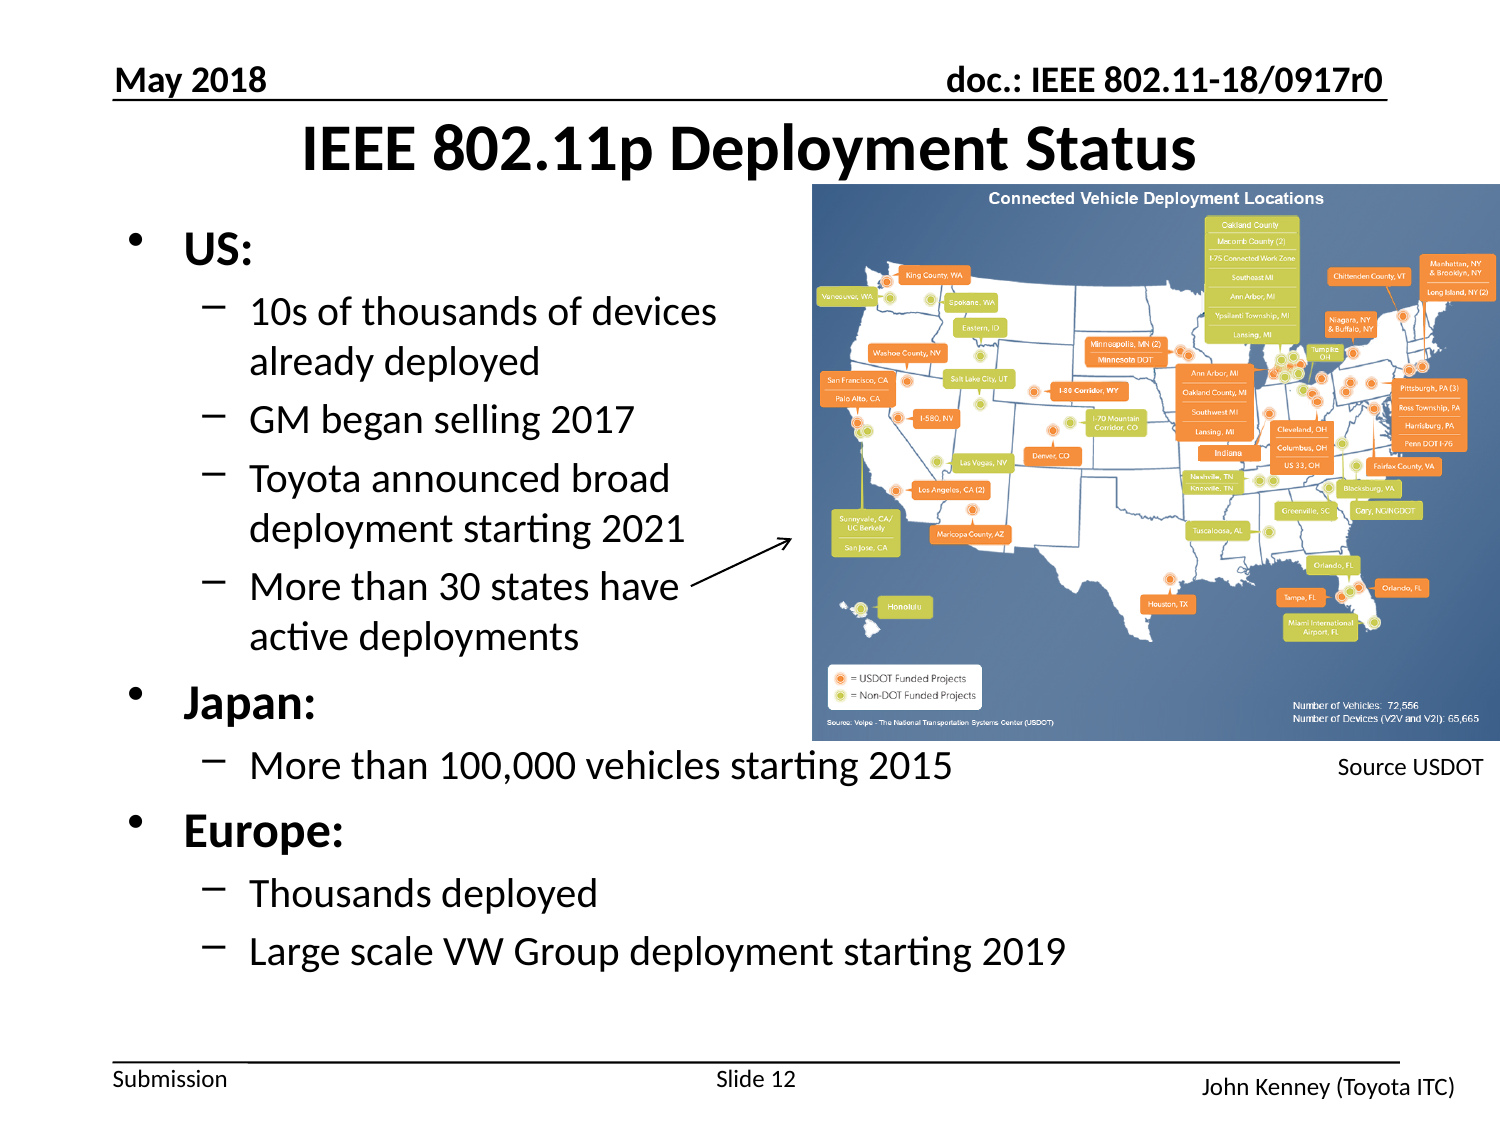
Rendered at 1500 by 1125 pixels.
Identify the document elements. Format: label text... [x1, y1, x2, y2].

text_box Source USDOT [1323, 749, 1500, 788]
picture [811, 184, 1500, 741]
list US: 10s of thousands of devices already deployed GM began selling 2017 Toyota announced broad deployment starting 2021 More than 30 states have active deployments Japan: More than 100,000 vehicles starting 2015 Europe: Thousands deployed Large scale VW Group deployment starting 2019 [112, 208, 1388, 884]
slide_number Slide 12 [713, 1061, 799, 1093]
footer John Kenney (Toyota ITC) [1199, 1070, 1456, 1101]
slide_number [114, 54, 270, 101]
title IEEE 802.11p Deployment Status [112, 66, 1388, 208]
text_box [690, 538, 793, 587]
